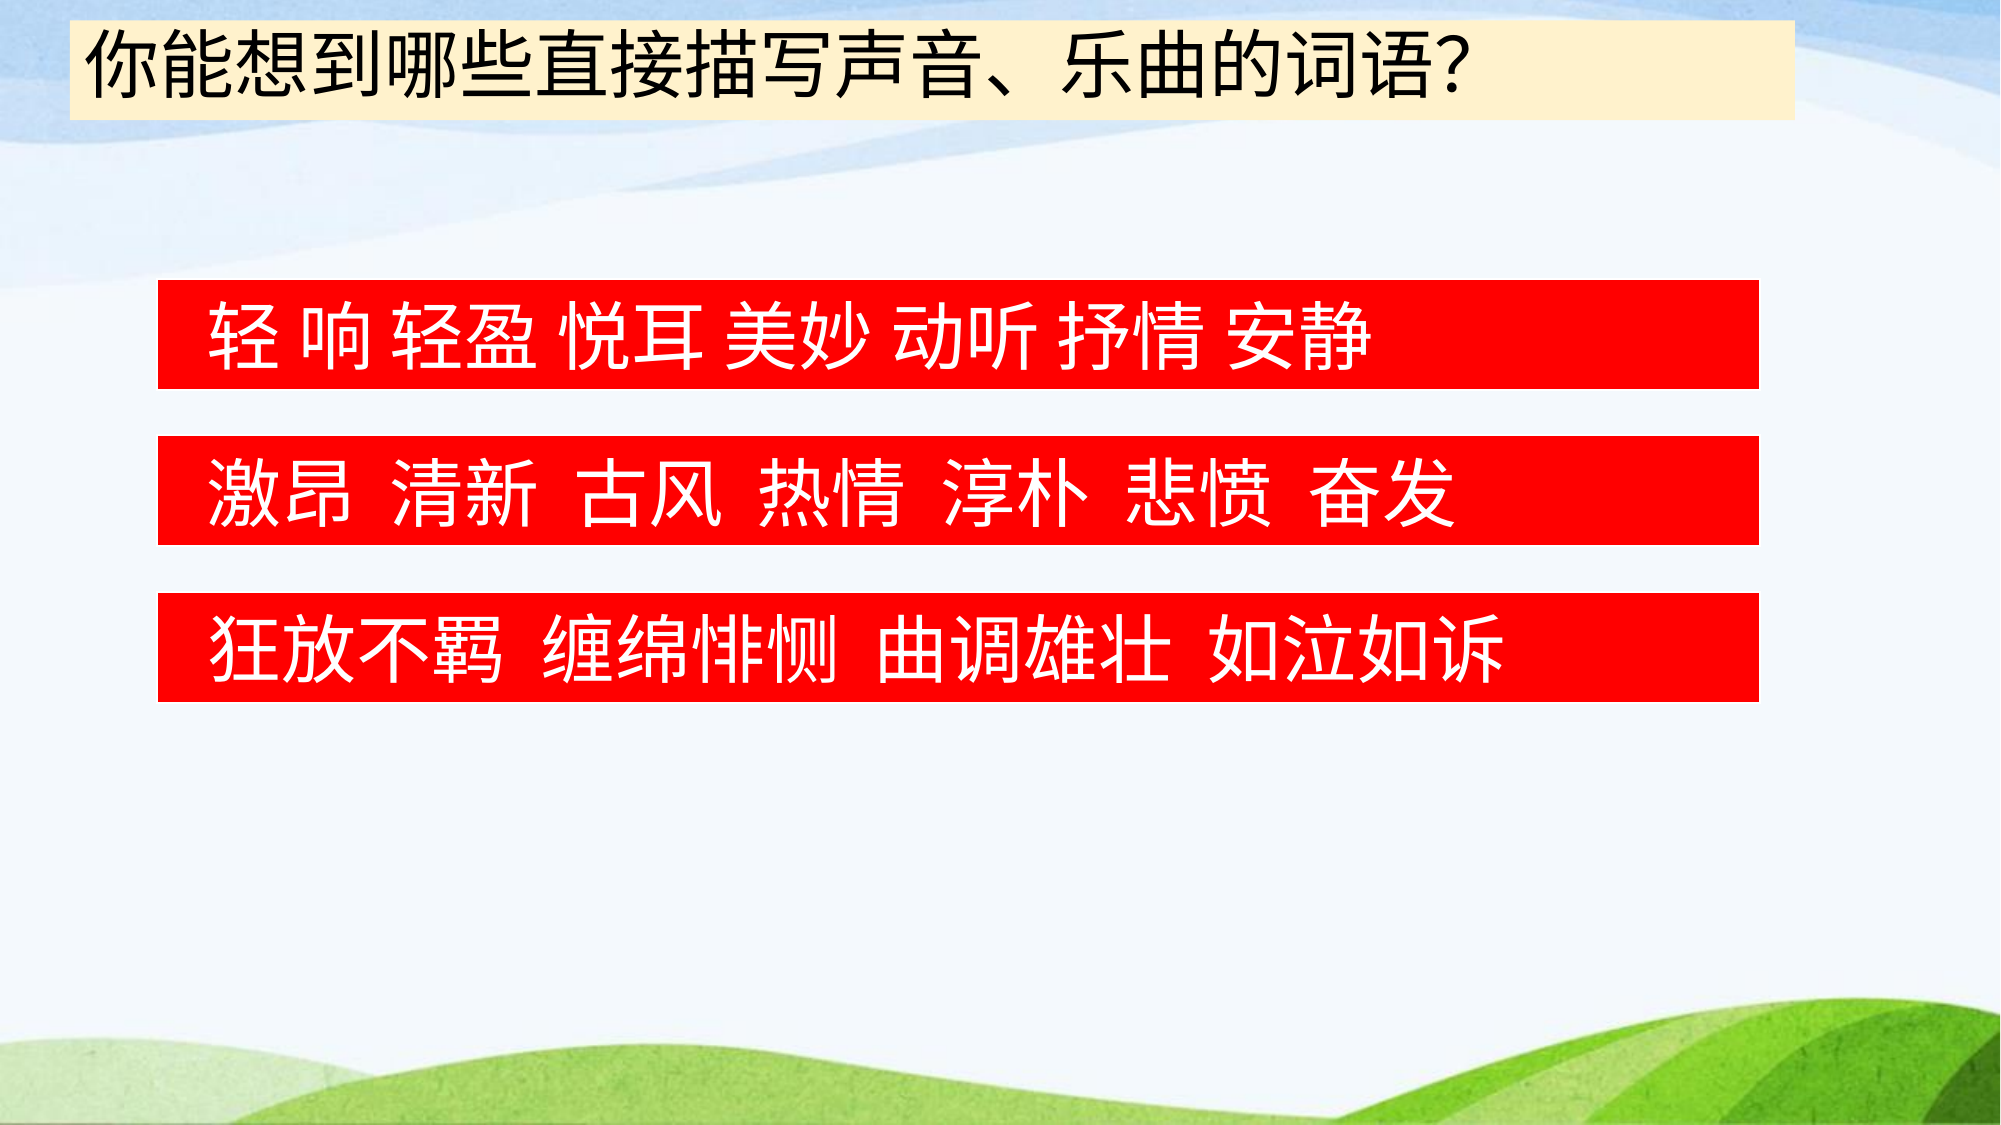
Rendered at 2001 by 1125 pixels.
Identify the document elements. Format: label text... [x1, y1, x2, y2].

picture [0, 0, 2001, 1125]
text_box 轻 响 轻盈 悦耳 美妙 动听 抒情 安静 [156, 278, 1761, 391]
text_box 激昂 清新 古风 热情 淳朴 悲愤 奋发 [156, 434, 1761, 547]
text_box 狂放不羁 缠绵悱恻 曲调雄壮 如泣如诉 [156, 591, 1761, 704]
list 你能想到哪些直接描写声音、乐曲的词语？ [69, 20, 1795, 121]
